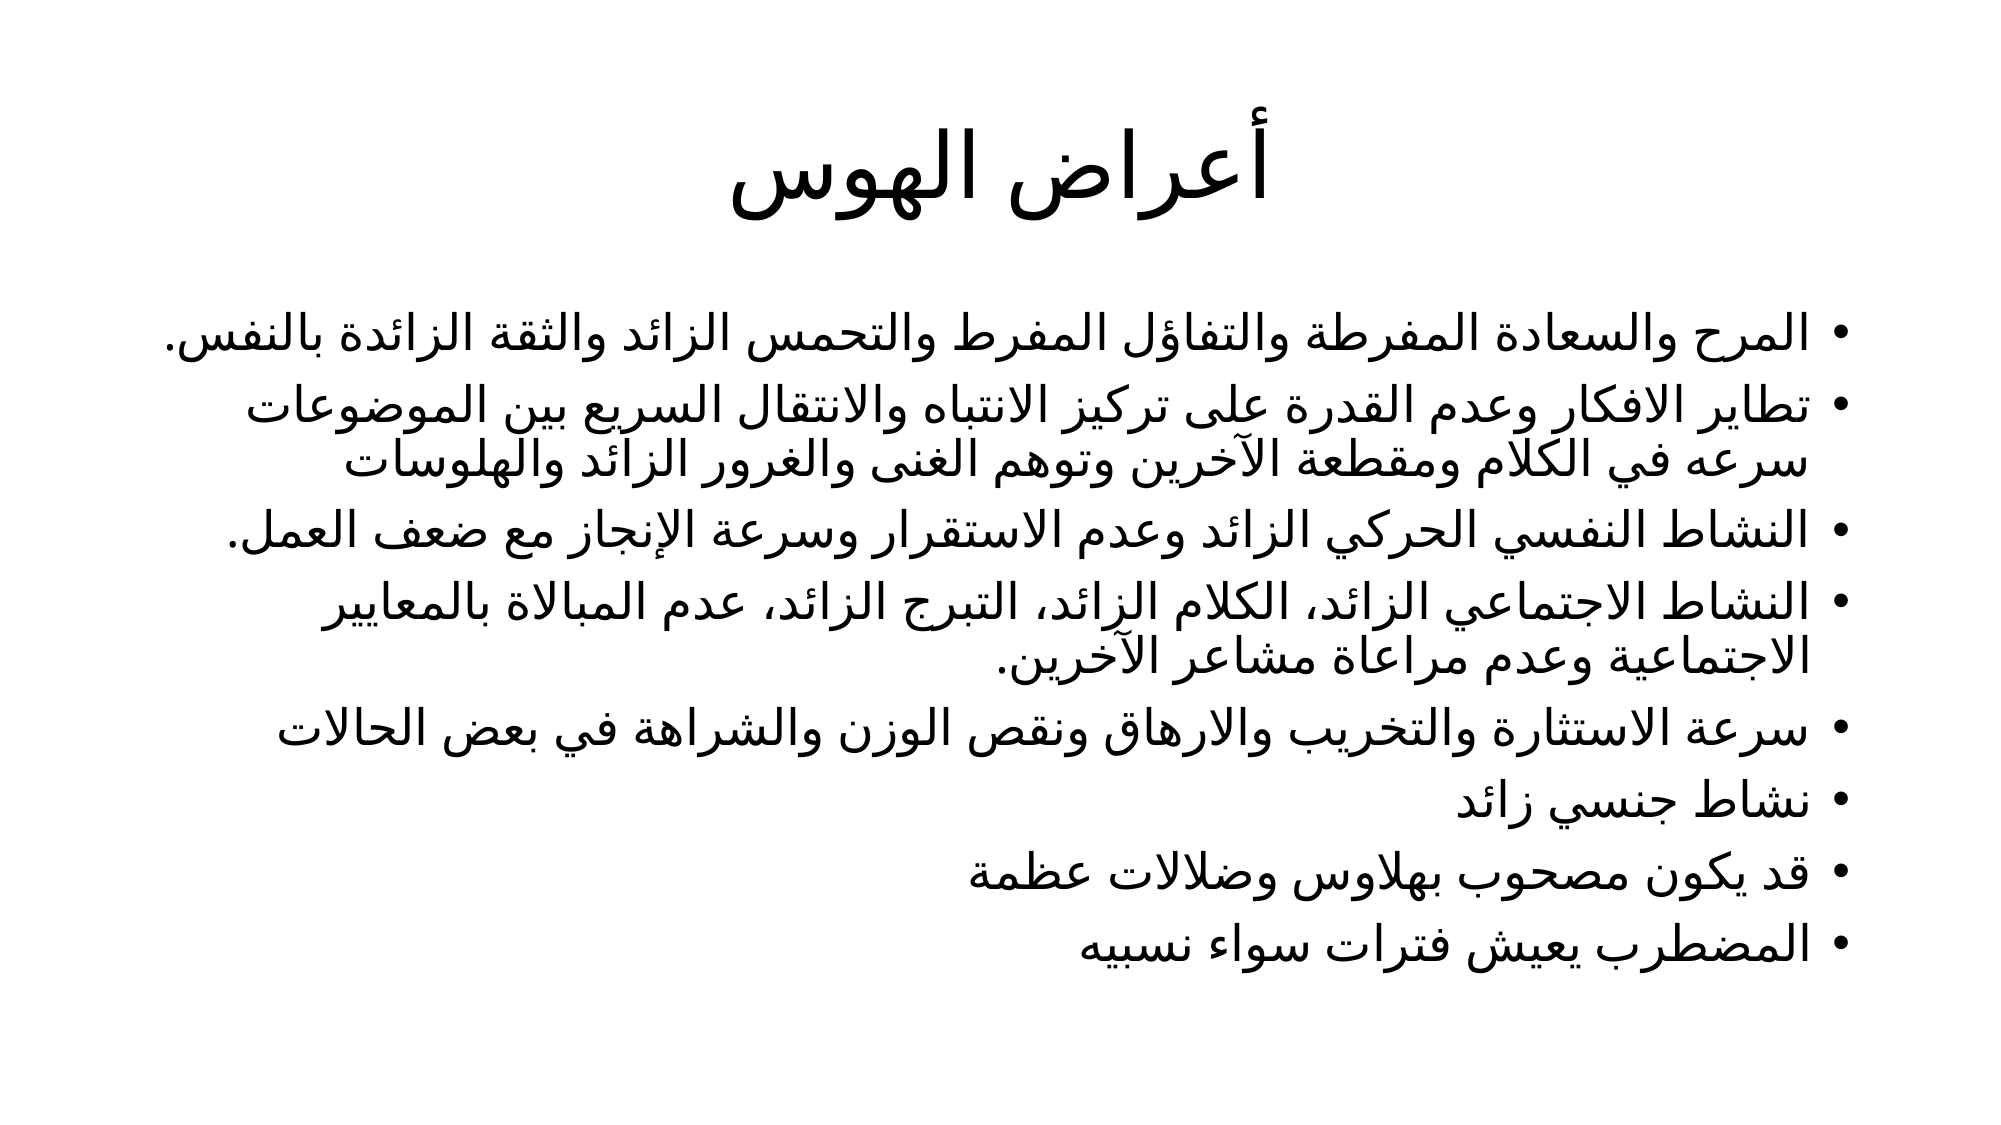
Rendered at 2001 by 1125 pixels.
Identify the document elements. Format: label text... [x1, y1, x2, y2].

title أعراض الهوس [137, 59, 1863, 278]
list المرح والسعادة المفرطة والتفاؤل المفرط والتحمس الزائد والثقة الزائدة بالنفس. تطاير الافكار وعدم القدرة على تركيز الانتباه والانتقال السريع بين الموضوعات سرعه في الكلام ومقطعة الآخرين وتوهم الغنى والغرور الزائد والهلوسات النشاط النفسي الحركي الزائد وعدم الاستقرار وسرعة الإنجاز مع ضعف العمل. النشاط الاجتماعي الزائد، الكلام الزائد، التبرج الزائد، عدم المبالاة بالمعايير الاجتماعية وعدم مراعاة مشاعر الآخرين. سرعة الاستثارة والتخريب والارهاق ونقص الوزن والشراهة في بعض الحالات نشاط جنسي زائد قد يكون مصحوب بهلاوس وضلالات عظمة المضطرب يعيش فترات سواء نسبيه [137, 299, 1863, 1014]
